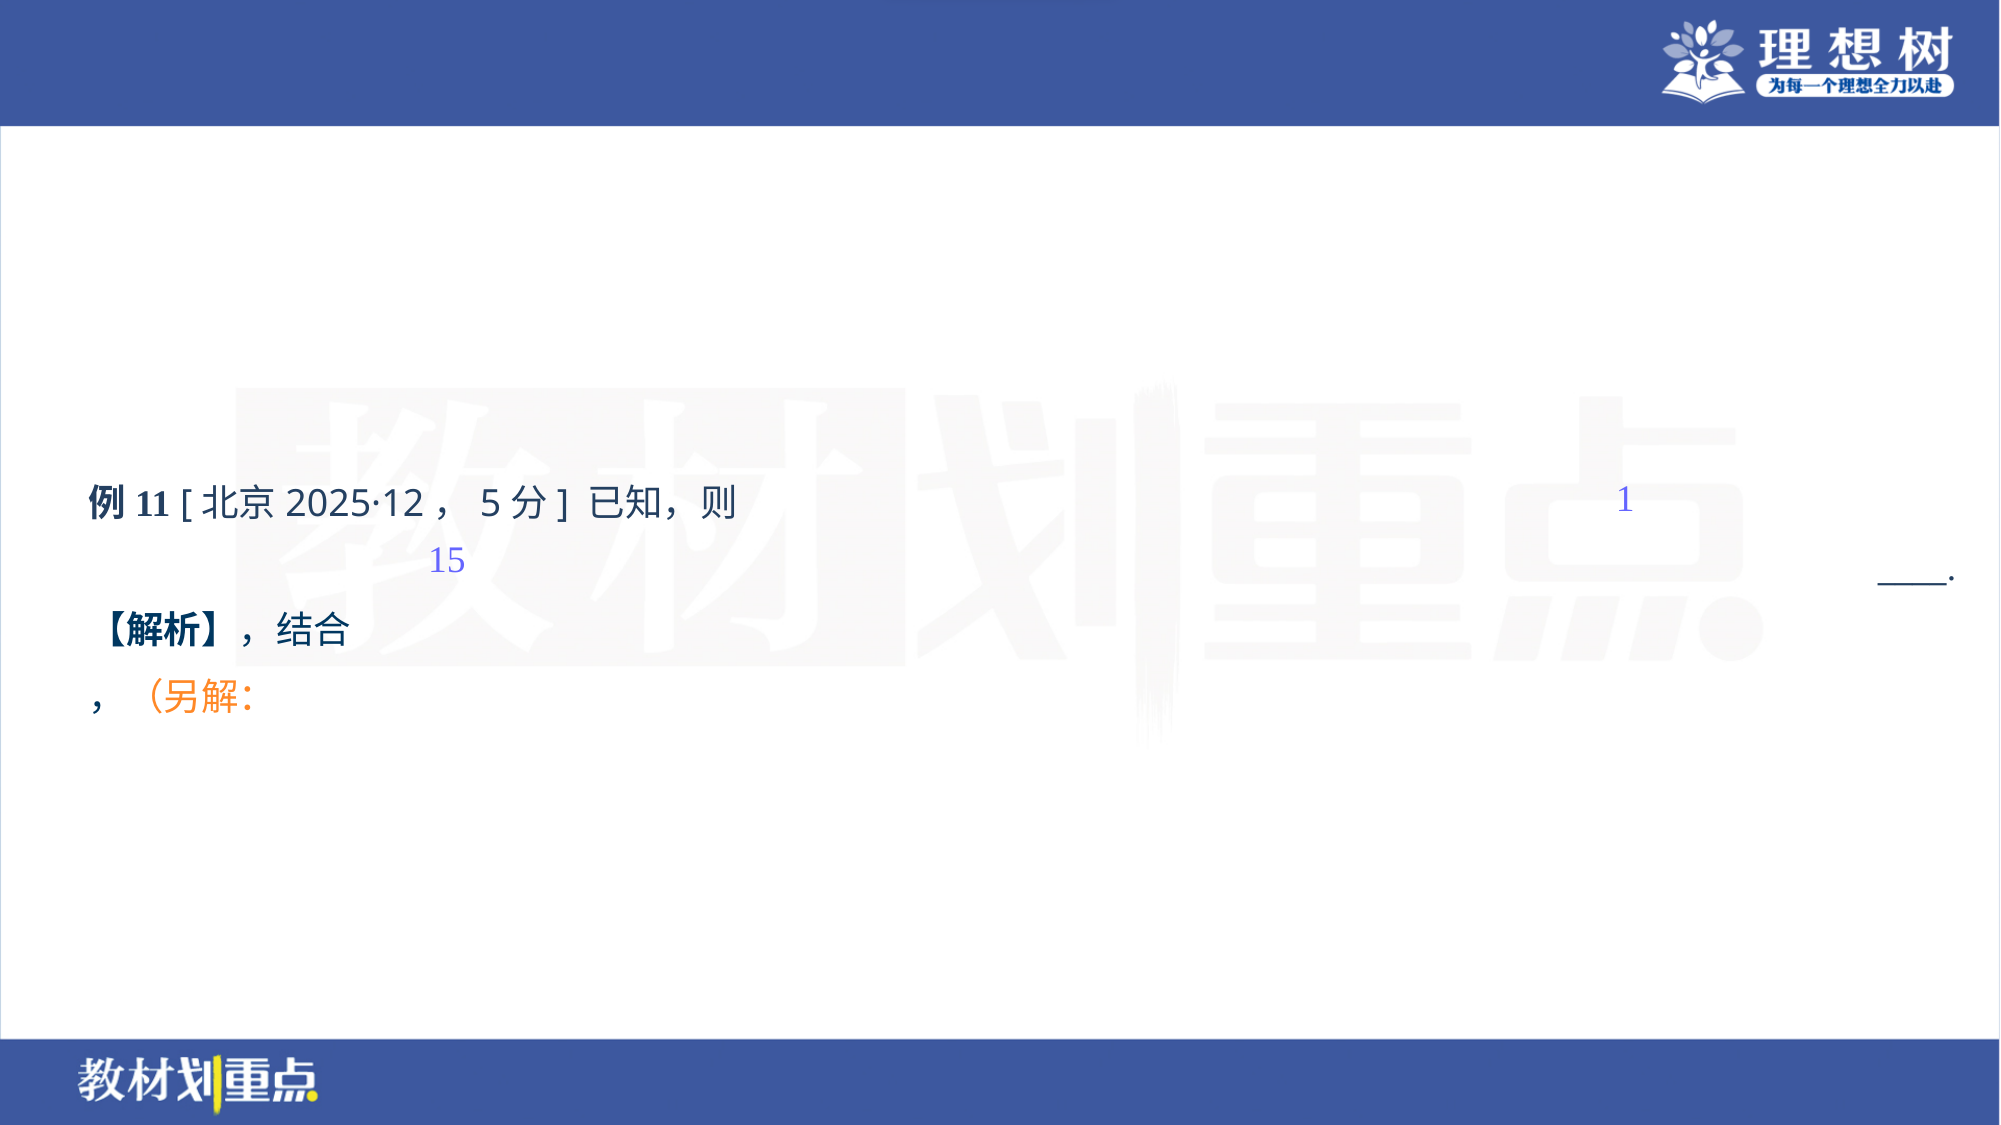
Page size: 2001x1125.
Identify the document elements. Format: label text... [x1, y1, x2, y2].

text_box 1 [1602, 450, 1649, 512]
text_box 15 [414, 515, 480, 574]
picture [0, 0, 2000, 1125]
